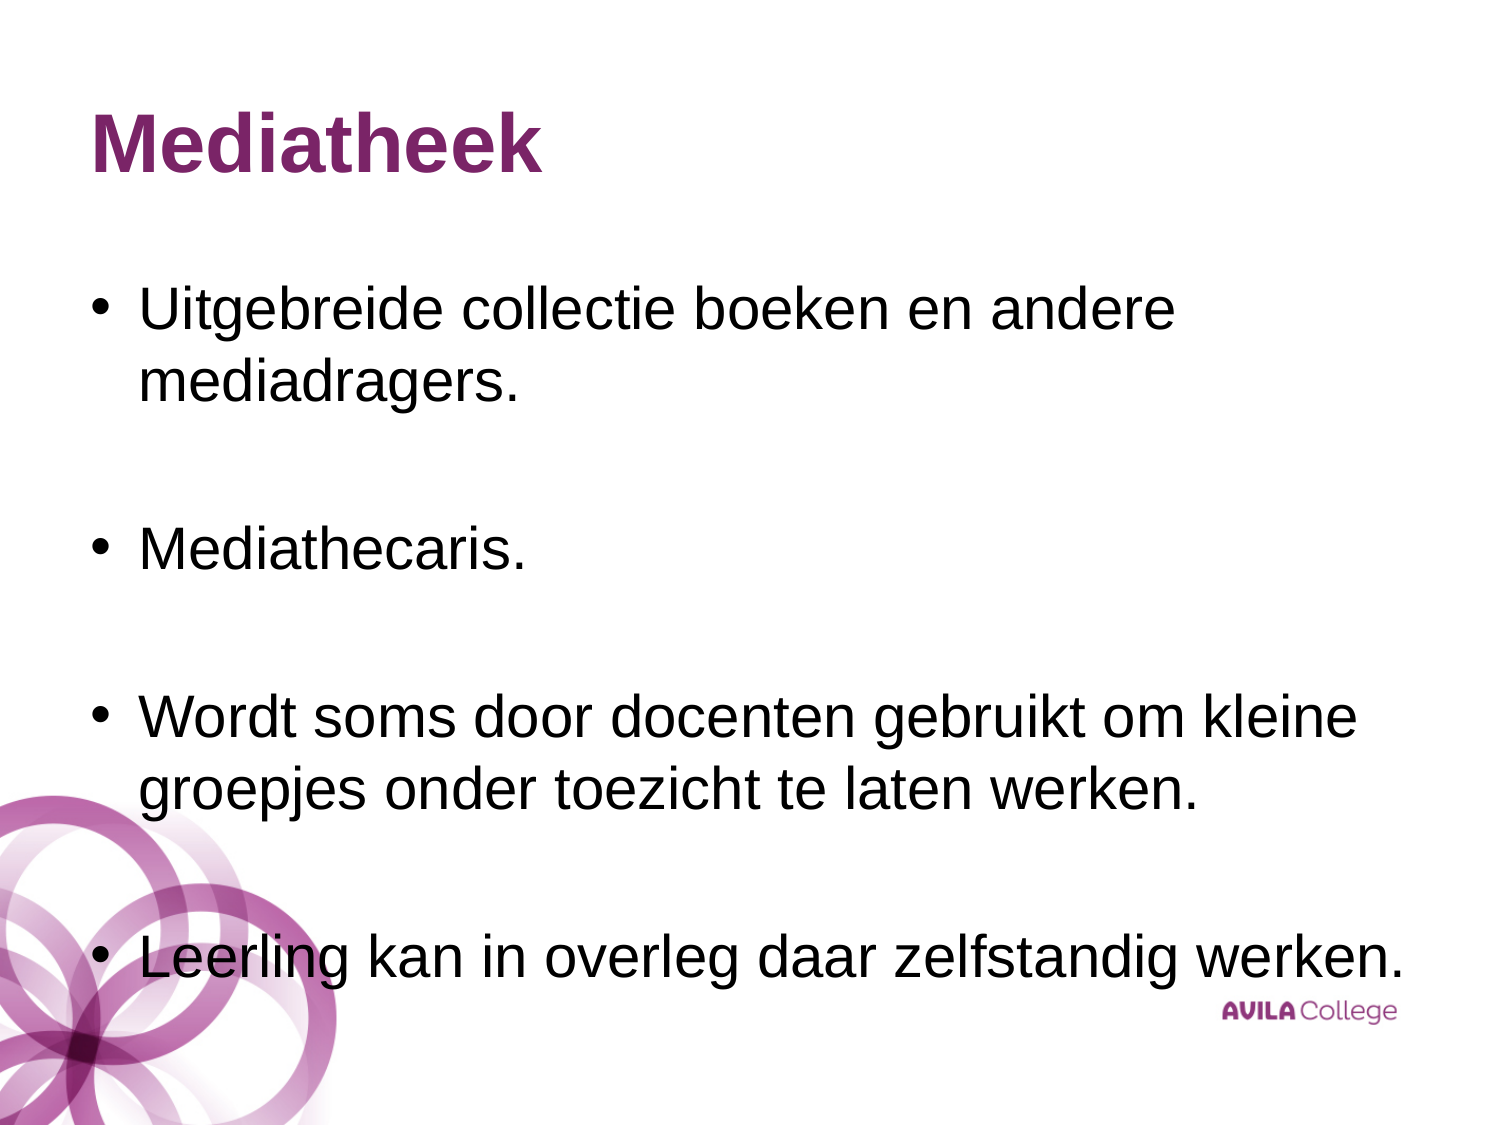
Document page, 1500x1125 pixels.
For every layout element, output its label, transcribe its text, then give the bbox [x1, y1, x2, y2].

picture [0, 0, 1500, 1125]
list Uitgebreide collectie boeken en andere mediadragers. Mediathecaris. Wordt soms door docenten gebruikt om kleine groepjes onder toezicht te laten werken. Leerling kan in overleg daar zelfstandig werken. [75, 262, 1425, 1005]
title Mediatheek [75, 45, 1425, 233]
